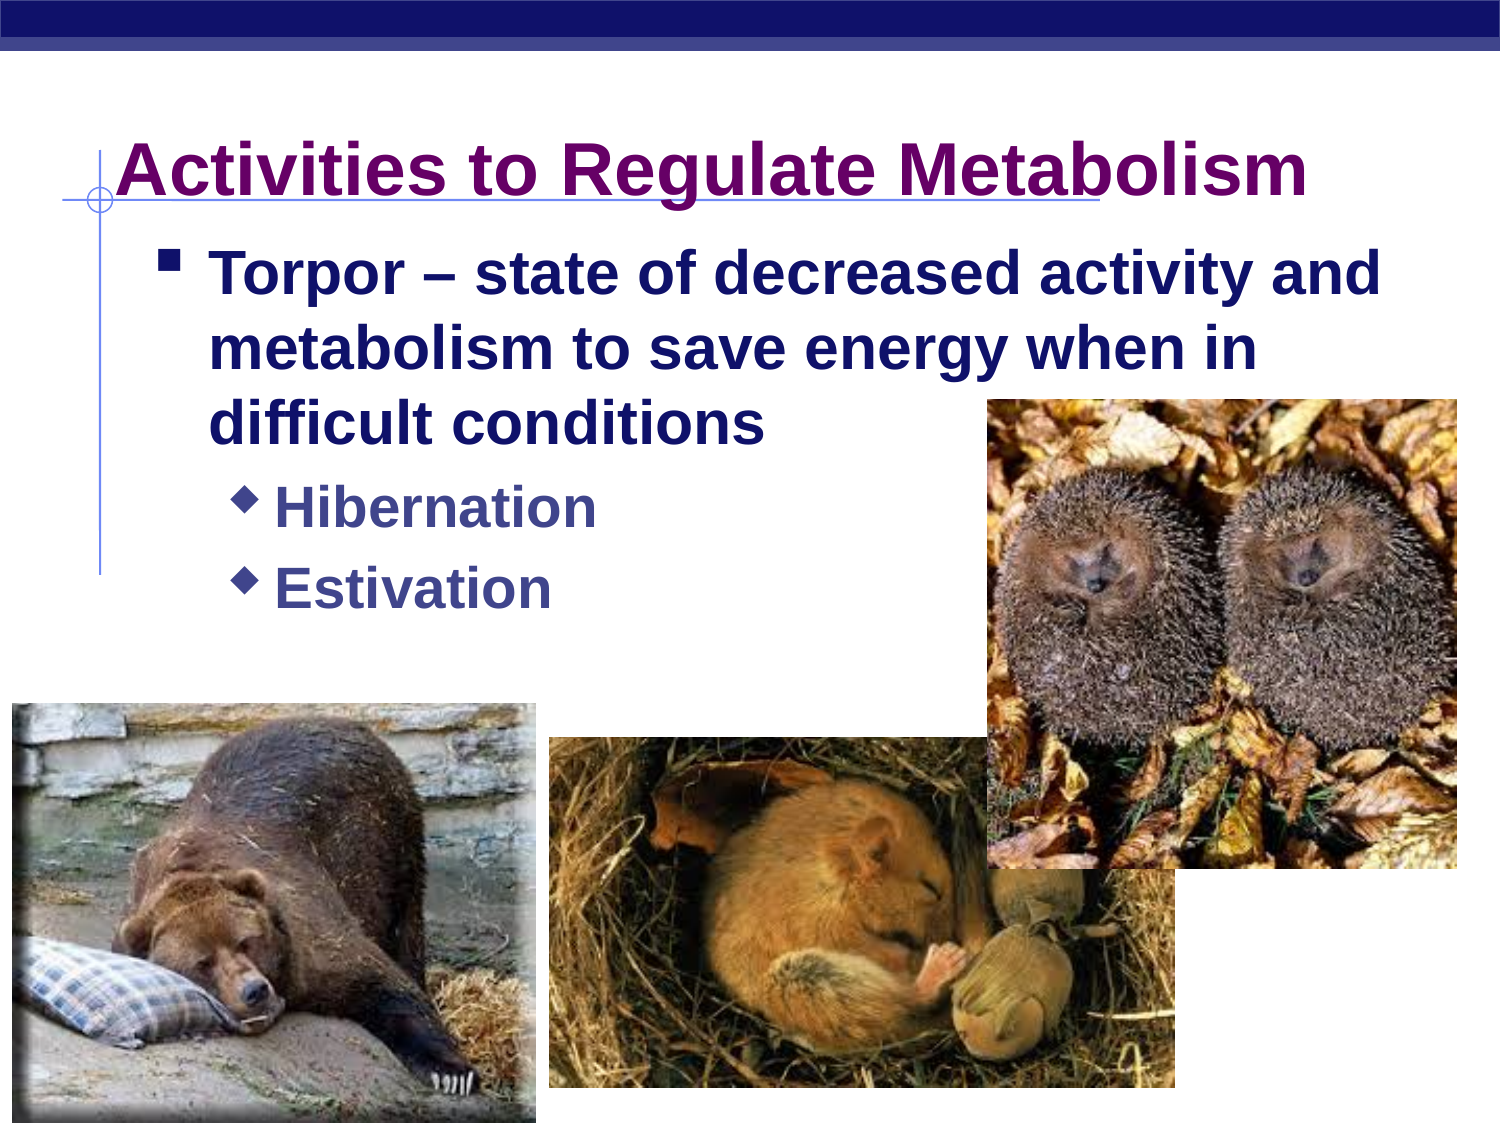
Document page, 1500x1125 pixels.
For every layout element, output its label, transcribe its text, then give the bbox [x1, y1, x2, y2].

list Torpor – state of decreased activity and metabolism to save energy when in difficult conditions Hibernation Estivation [137, 224, 1413, 950]
title Activities to Regulate Metabolism [99, 112, 1375, 238]
picture [549, 399, 1457, 1088]
picture [12, 703, 536, 1123]
